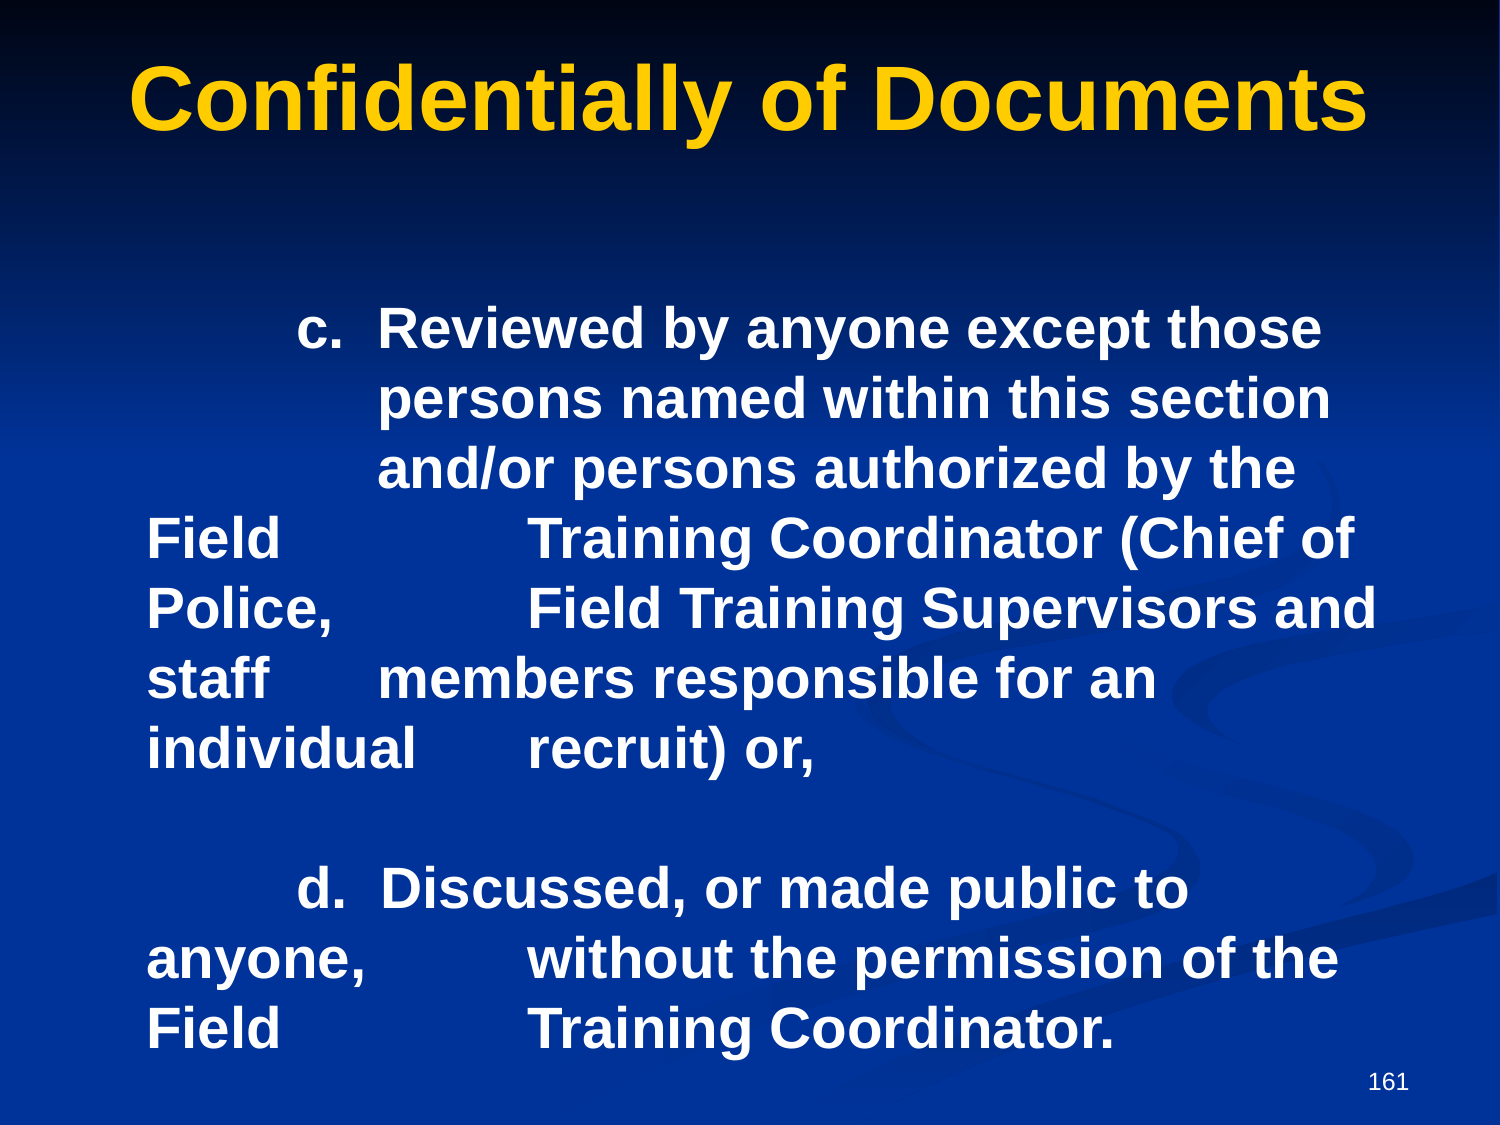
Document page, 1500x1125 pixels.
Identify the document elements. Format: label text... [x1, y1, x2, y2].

list c. Reviewed by anyone except those persons named within this section and/or persons authorized by the Field Training Coordinator (Chief of Police, Field Training Supervisors and staff members responsible for an individual recruit) or, d. Discussed, or made public to anyone, without the permission of the Field Training Coordinator. [74, 212, 1426, 1125]
title Confidentially of Documents [74, 0, 1426, 188]
